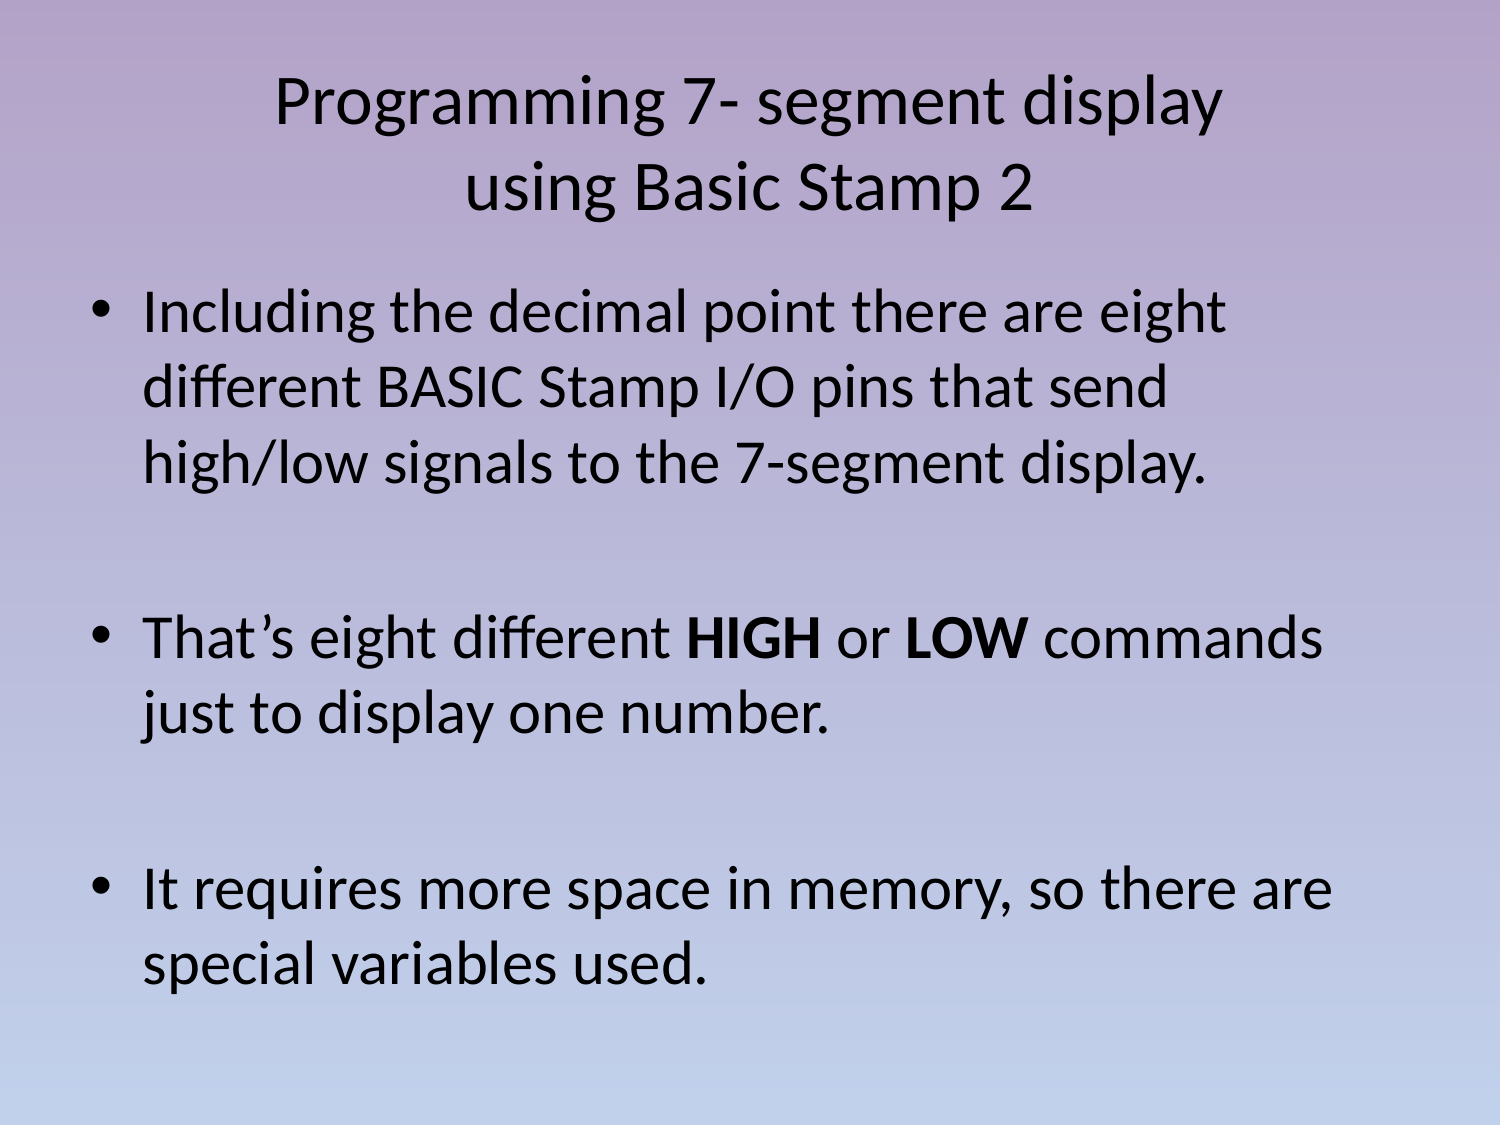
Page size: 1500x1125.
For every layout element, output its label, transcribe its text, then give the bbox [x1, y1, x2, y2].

title Programming 7- segment display using Basic Stamp 2 [75, 45, 1425, 233]
list Including the decimal point there are eight different BASIC Stamp I/O pins that send high/low signals to the 7-segment display. That’s eight different HIGH or LOW commands just to display one number. It requires more space in memory, so there are special variables used. [75, 262, 1425, 1005]
